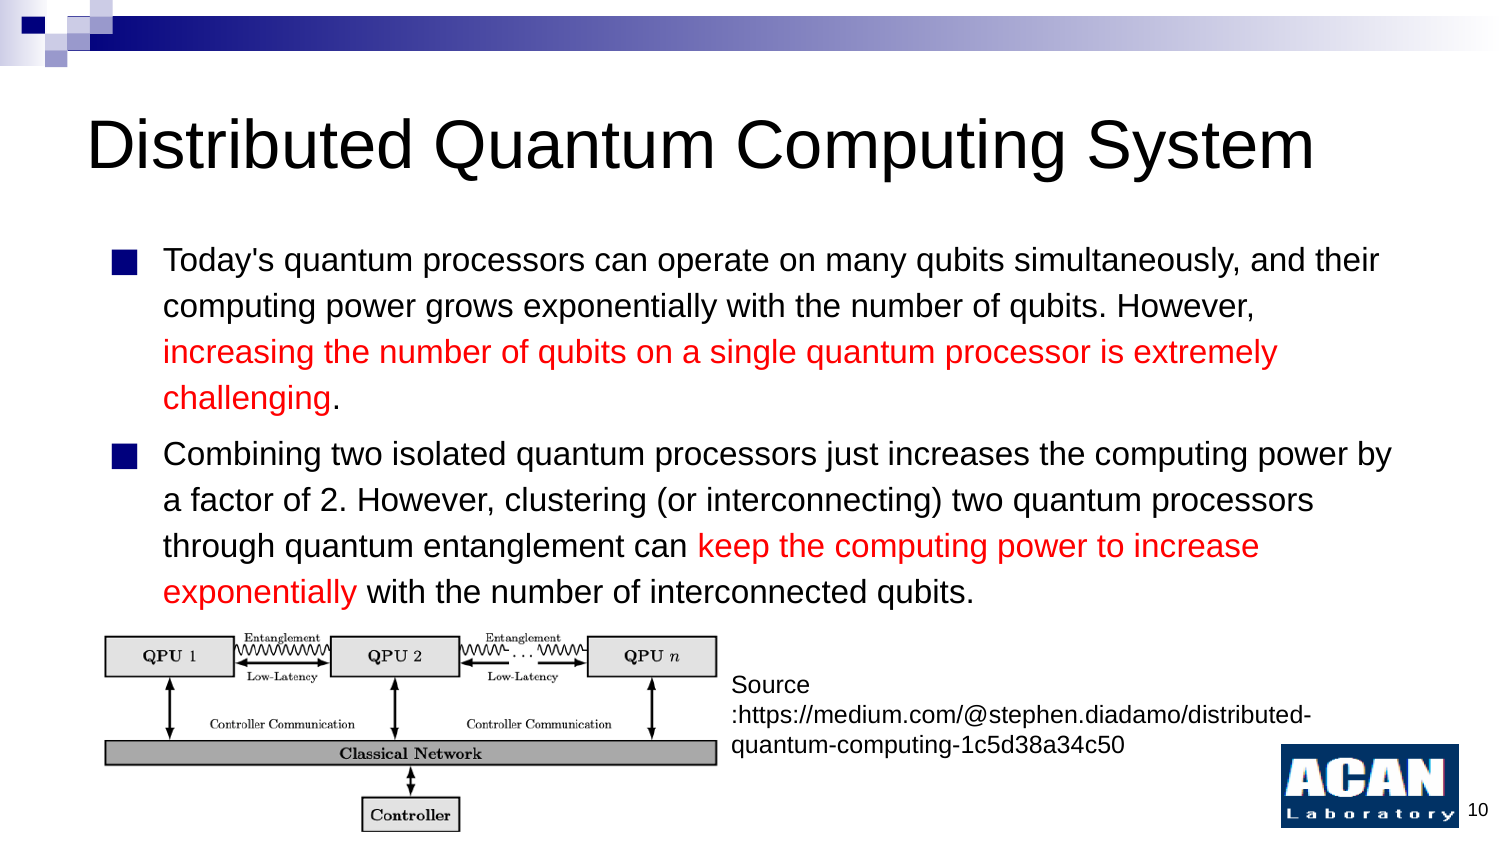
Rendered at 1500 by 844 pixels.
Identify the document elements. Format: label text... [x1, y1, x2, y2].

text_box Source :https://medium.com/@stephen.diadamo/distributed-quantum-computing-1c5d38a34c50 [748, 653, 1346, 774]
slide_number 10 [1149, 796, 1500, 827]
picture [1281, 744, 1459, 796]
picture [76, 613, 744, 844]
title Distributed Quantum Computing System [75, 56, 1425, 226]
text_box Today's quantum processors can operate on many qubits simultaneously, and their computing power grows exponentially with the number of qubits. However, increasing the number of qubits on a single quantum processor is extremely challenging. Combining two isolated quantum processors just increases the computing power by a factor of 2. However, clustering (or interconnecting) two quantum processors through quantum entanglement can keep the computing power to increase exponentially with the number of interconnected qubits. [76, 226, 1427, 732]
